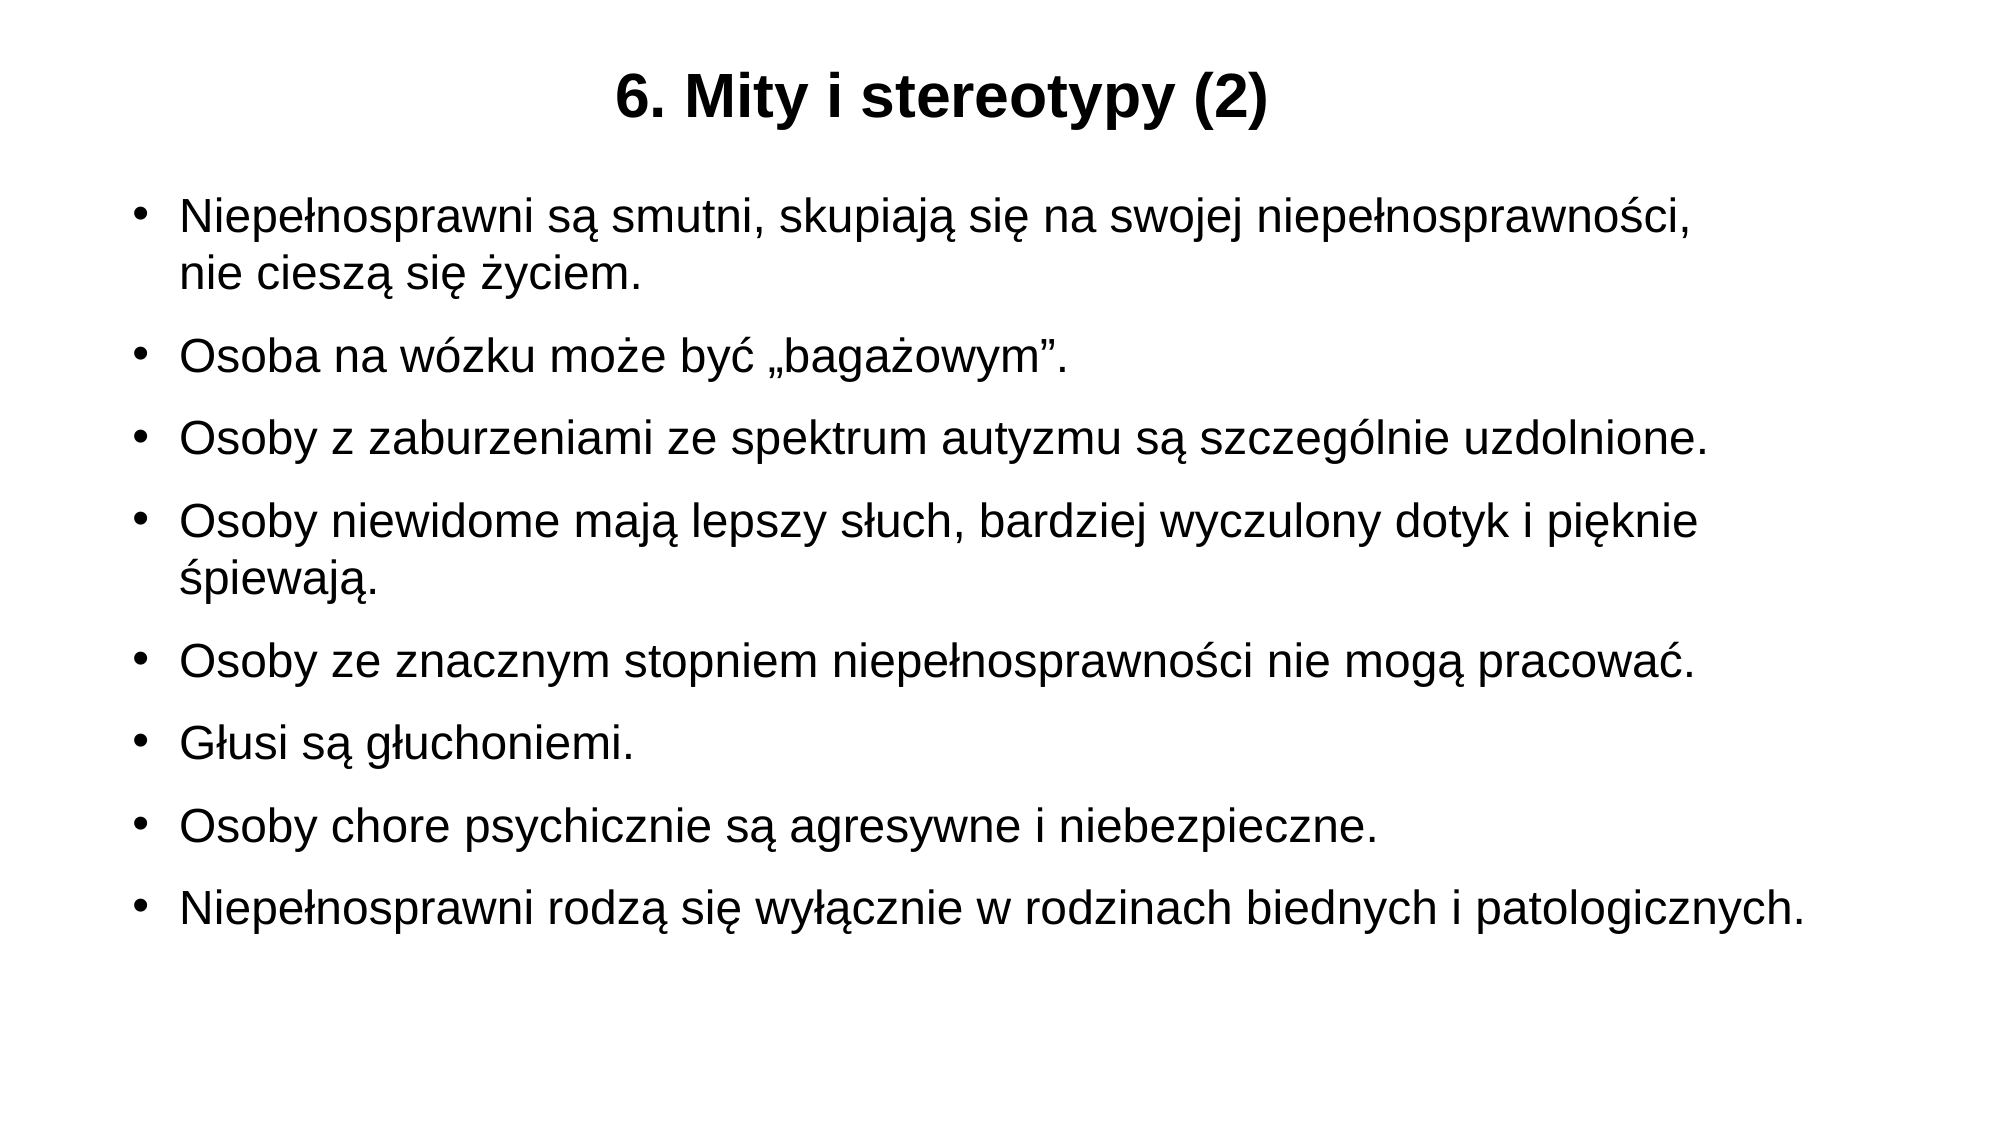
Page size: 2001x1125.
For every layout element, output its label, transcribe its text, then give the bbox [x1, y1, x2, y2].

text_box Niepełnosprawni są smutni, skupiają się na swojej niepełnosprawności, nie cieszą się życiem. Osoba na wózku może być „bagażowym”. Osoby z zaburzeniami ze spektrum autyzmu są szczególnie uzdolnione. Osoby niewidome mają lepszy słuch, bardziej wyczulony dotyk i pięknie śpiewają. Osoby ze znacznym stopniem niepełnosprawności nie mogą pracować. Głusi są głuchoniemi. Osoby chore psychicznie są agresywne i niebezpieczne. Niepełnosprawni rodzą się wyłącznie w rodzinach biednych i patologicznych. [117, 176, 1926, 942]
text_box 6. Mity i stereotypy (2) [599, 55, 1303, 139]
